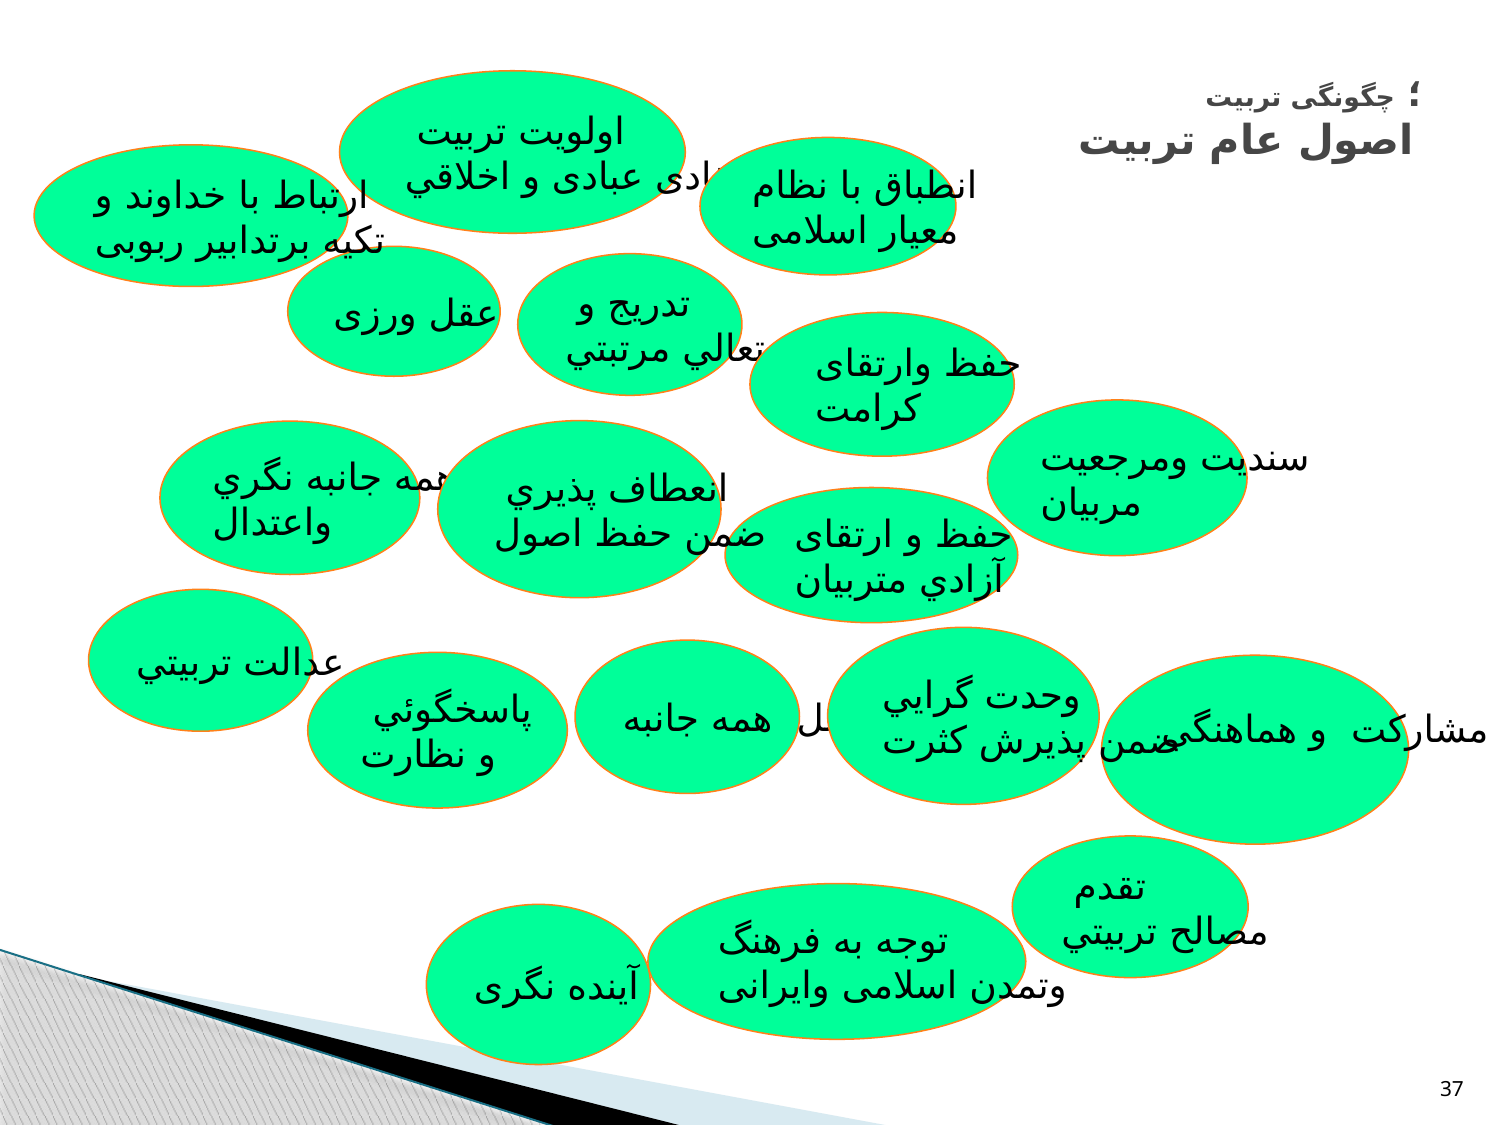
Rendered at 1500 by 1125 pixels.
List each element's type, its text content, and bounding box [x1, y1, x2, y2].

text_box آینده نگری [426, 904, 651, 1065]
text_box پاسخگوئي و نظارت [307, 652, 568, 809]
text_box توجه به فرهنگ وتمدن اسلامی وایرانی [647, 883, 1026, 1040]
text_box حفظ وارتقای كرامت [749, 312, 1015, 457]
text_box سندیت ومرجعیت مربیان [987, 399, 1248, 556]
text_box عدالت تربيتي [88, 589, 313, 732]
text_box انعطاف پذيري ضمن حفظ اصول [437, 420, 722, 598]
title ؛ چگونگی تربیت اصول عام تربيت [194, 62, 1437, 171]
text_box عقل ورزی [287, 246, 501, 377]
text_box وحدت گرايي ضمن پذيرش کثرت [827, 627, 1100, 805]
text_box تدريج و تعالي مرتبتي [517, 253, 742, 396]
text_box حفظ و ارتقای آزادي متربیان [725, 487, 1018, 623]
text_box ارتباط با خداوند و تکیه برتدابیر ربوبی [34, 144, 348, 287]
text_box انطباق با نظام معيار اسلامی [699, 137, 956, 275]
text_box مشارکت و هماهنگي [1101, 655, 1409, 845]
slide_number 37 [1418, 1051, 1479, 1112]
text_box همه جانبه نگري واعتدال [159, 421, 420, 575]
text_box اولويت تربيت اعتقادی عبادی و اخلاقي [339, 70, 686, 234]
text_box تعامل همه جانبه [575, 640, 800, 794]
text_box تقدم مصالح تربيتي [1012, 835, 1249, 978]
